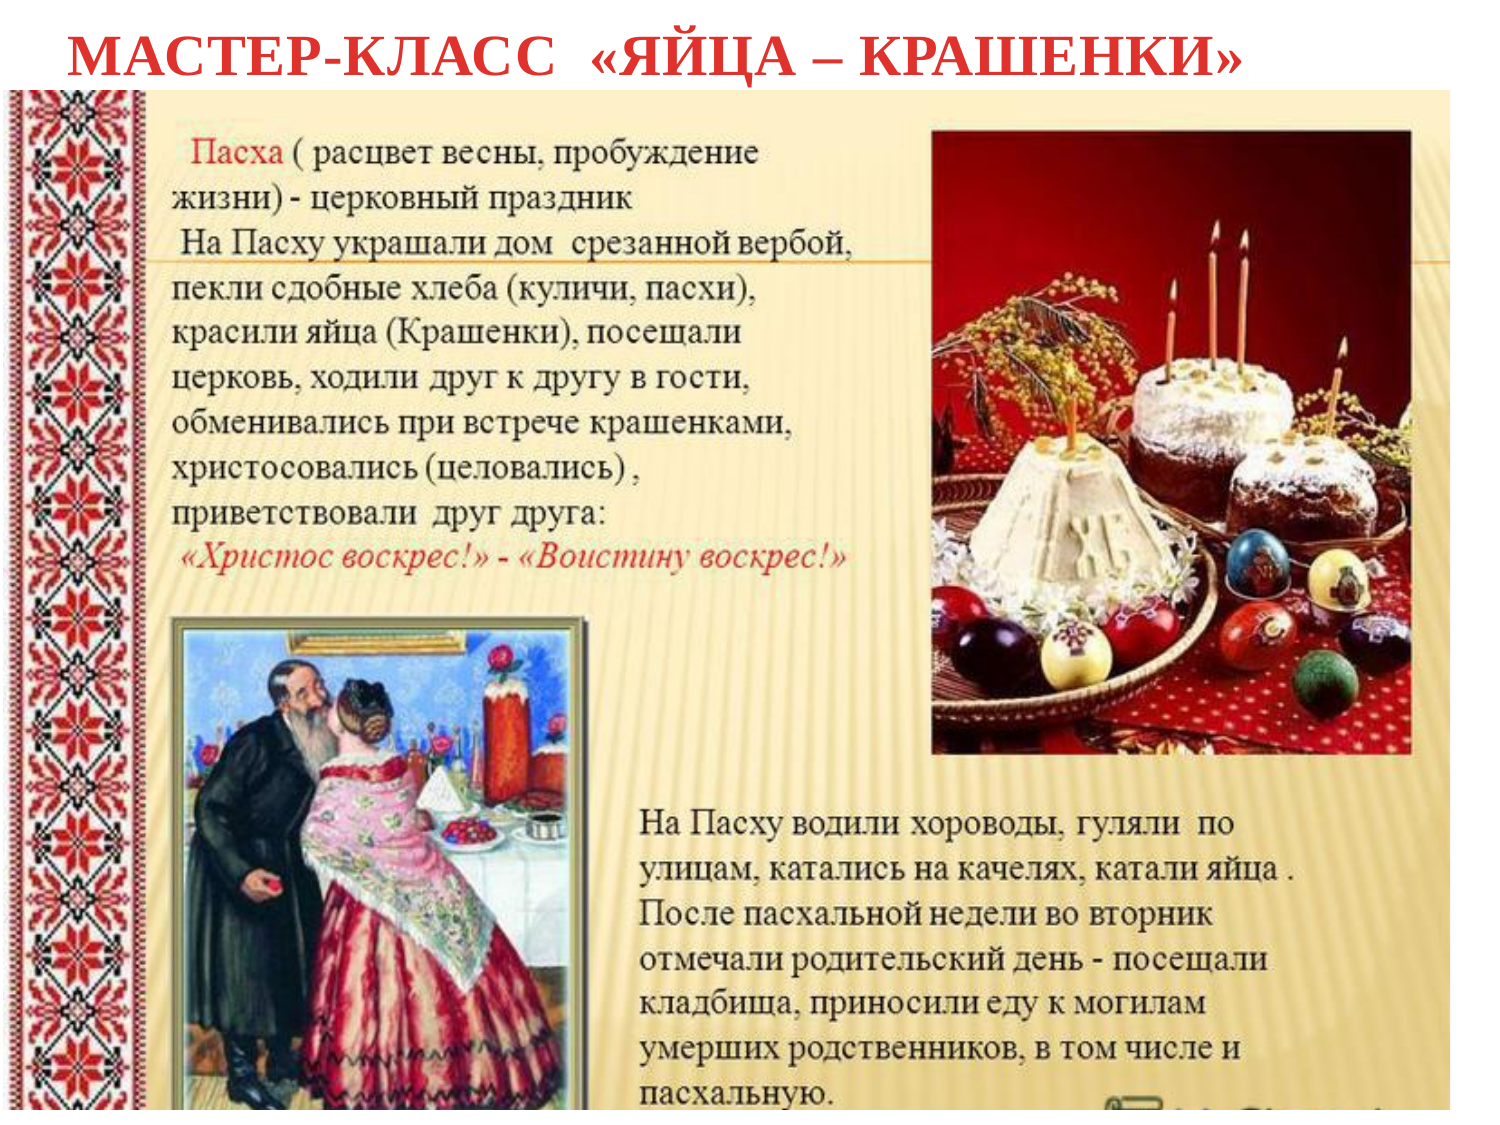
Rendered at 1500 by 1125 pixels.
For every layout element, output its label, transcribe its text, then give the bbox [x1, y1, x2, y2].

text_box МАСТЕР-КЛАСС «ЯЙЦА – КРАШЕНКИ» [53, 9, 1447, 89]
picture [2, 89, 1451, 1111]
